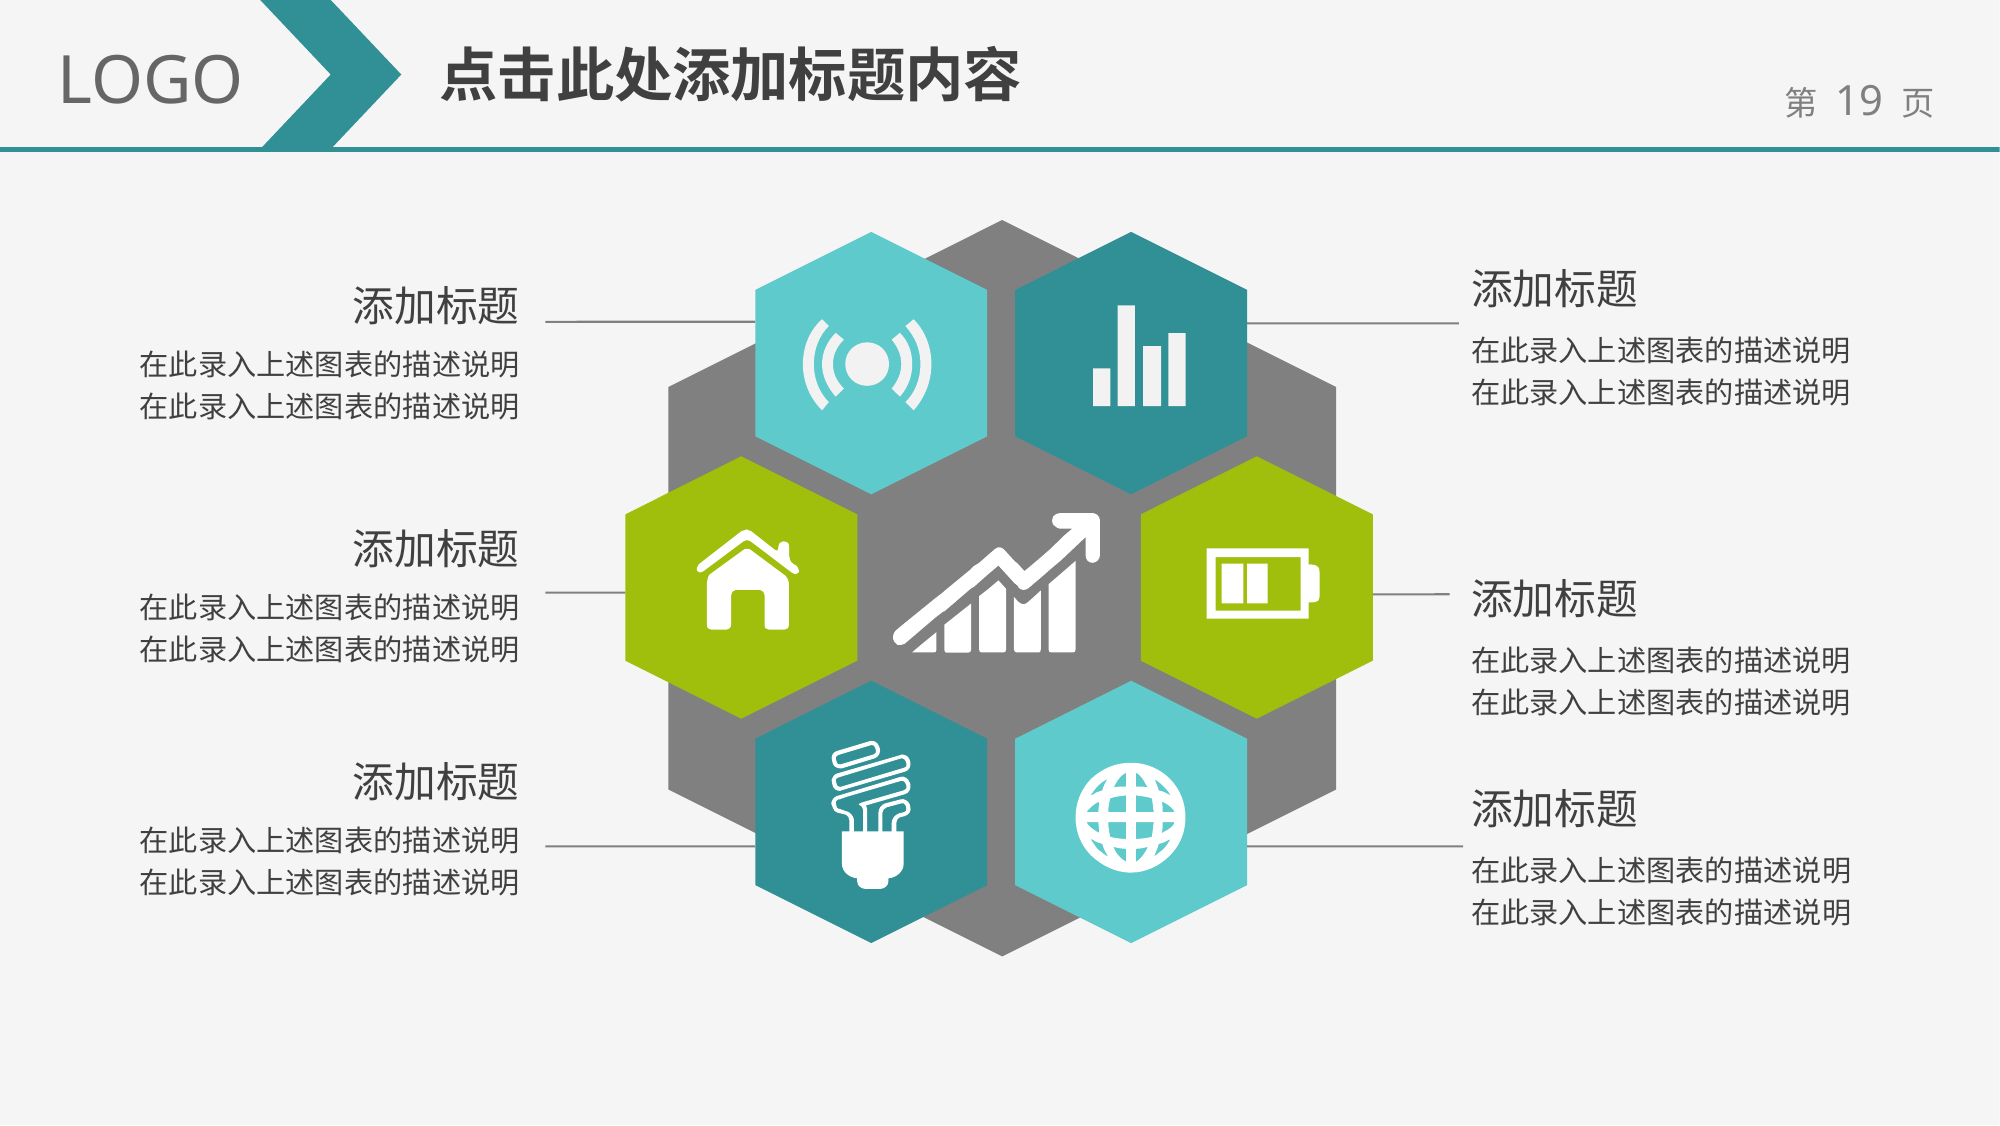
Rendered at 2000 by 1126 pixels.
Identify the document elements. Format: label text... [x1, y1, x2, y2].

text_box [891, 512, 1101, 653]
text_box 在此录入上述图表的描述说明在此录入上述图表的描述说明 [115, 575, 535, 675]
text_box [754, 231, 988, 495]
text_box [258, 0, 403, 148]
text_box 点击此处添加标题内容 [424, 31, 1095, 116]
text_box 在此录入上述图表的描述说明在此录入上述图表的描述说明 [1456, 317, 1892, 417]
text_box [666, 344, 749, 454]
text_box 添加标题 [1456, 565, 1667, 627]
text_box 添加标题 [298, 271, 535, 331]
text_box LOGO [42, 29, 259, 125]
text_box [624, 456, 858, 719]
text_box [1252, 727, 1339, 834]
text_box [1014, 680, 1248, 944]
text_box 在此录入上述图表的描述说明 在此录入上述图表的描述说明 [1456, 837, 1897, 937]
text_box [754, 680, 988, 944]
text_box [1140, 456, 1373, 719]
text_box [1014, 231, 1248, 495]
text_box 在此录入上述图表的描述说明在此录入上述图表的描述说明 [115, 808, 535, 907]
text_box 添加标题 [324, 515, 535, 575]
text_box 添加标题 [324, 748, 535, 808]
text_box 在此录入上述图表的描述说明在此录入上述图表的描述说明 [1456, 627, 1892, 727]
text_box [1252, 342, 1339, 454]
text_box [862, 218, 1135, 959]
text_box 添加标题 [1456, 775, 1657, 837]
text_box 添加标题 [1456, 255, 1666, 317]
text_box 在此录入上述图表的描述说明 在此录入上述图表的描述说明 [66, 331, 535, 431]
text_box [666, 727, 749, 833]
